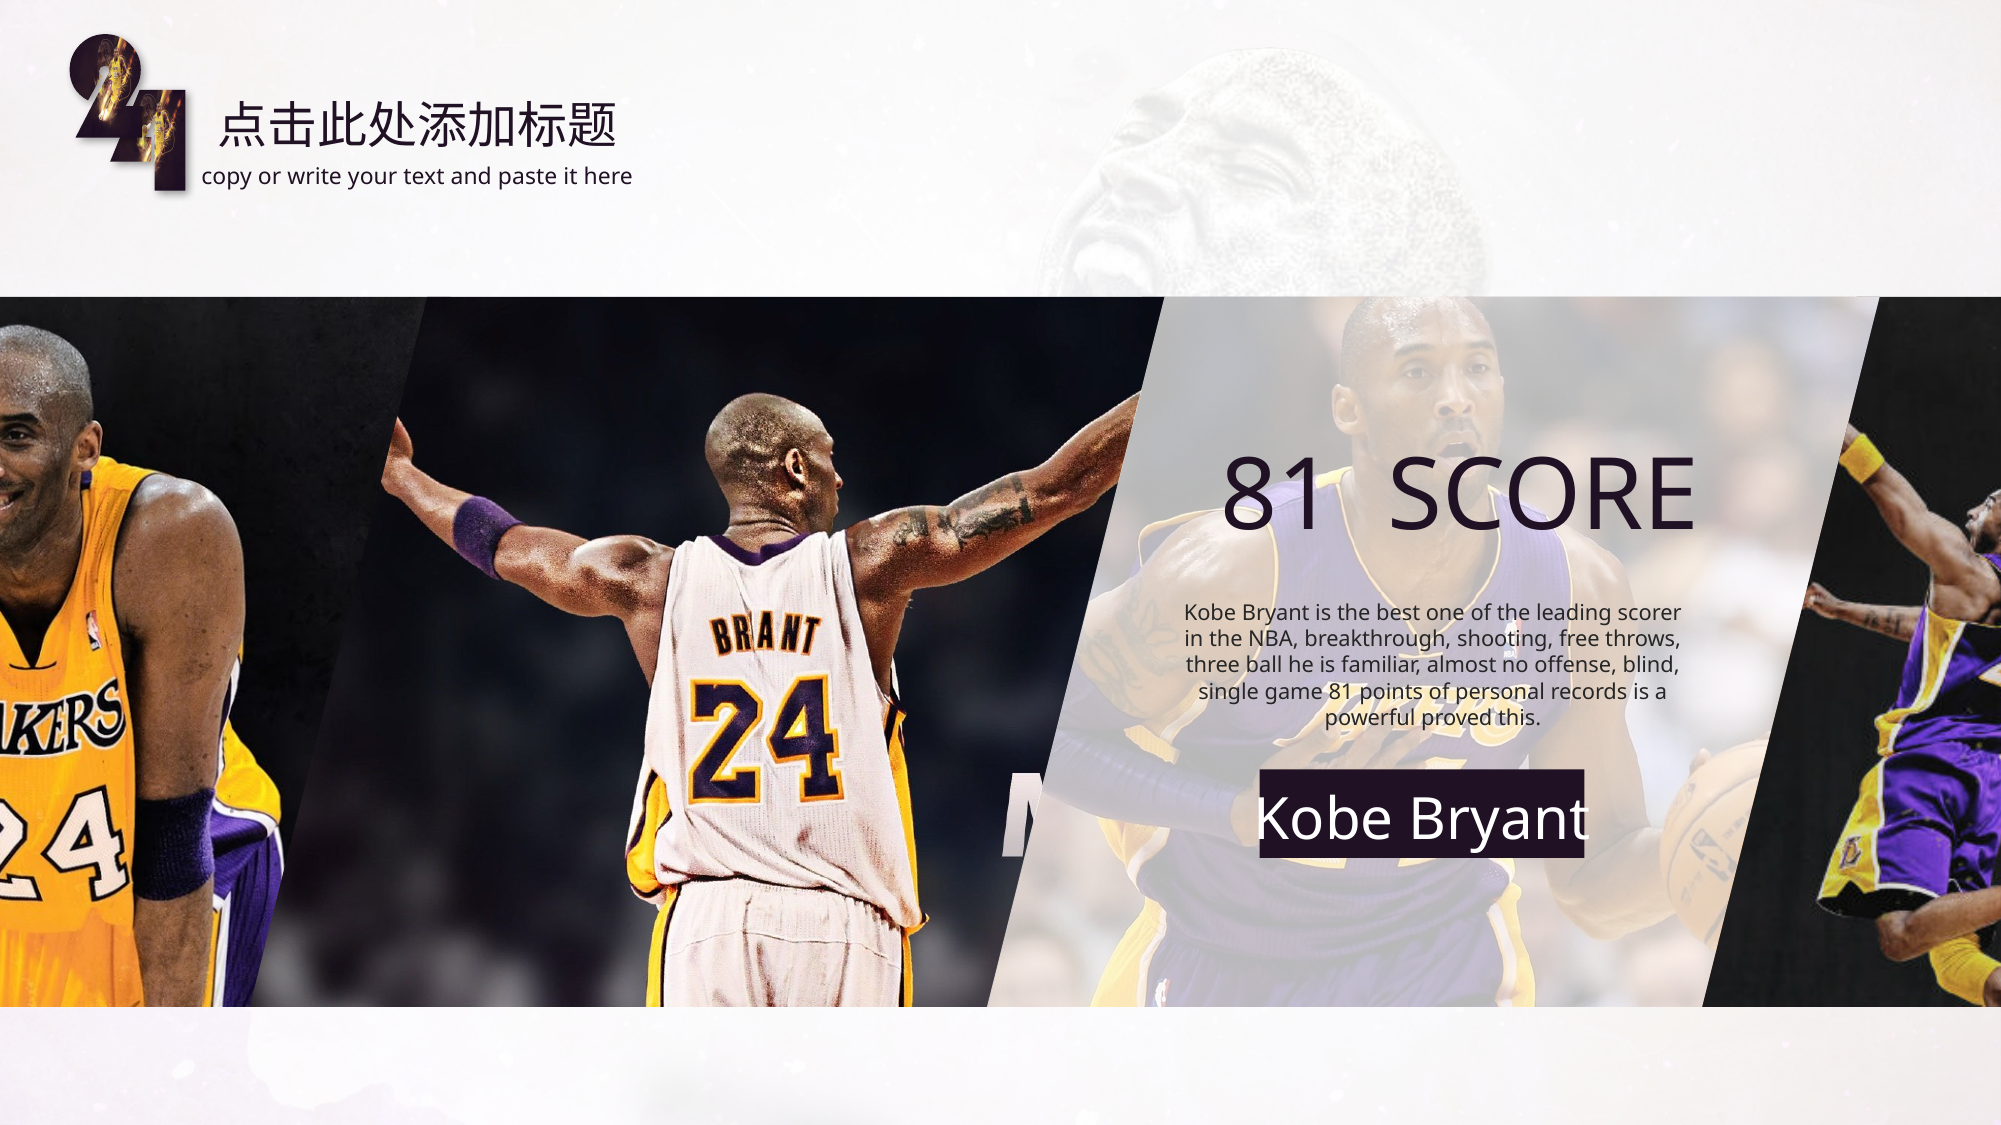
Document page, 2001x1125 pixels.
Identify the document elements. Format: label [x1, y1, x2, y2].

text_box [0, 296, 2000, 1007]
text_box [1234, 769, 1610, 860]
text_box [69, 34, 646, 197]
